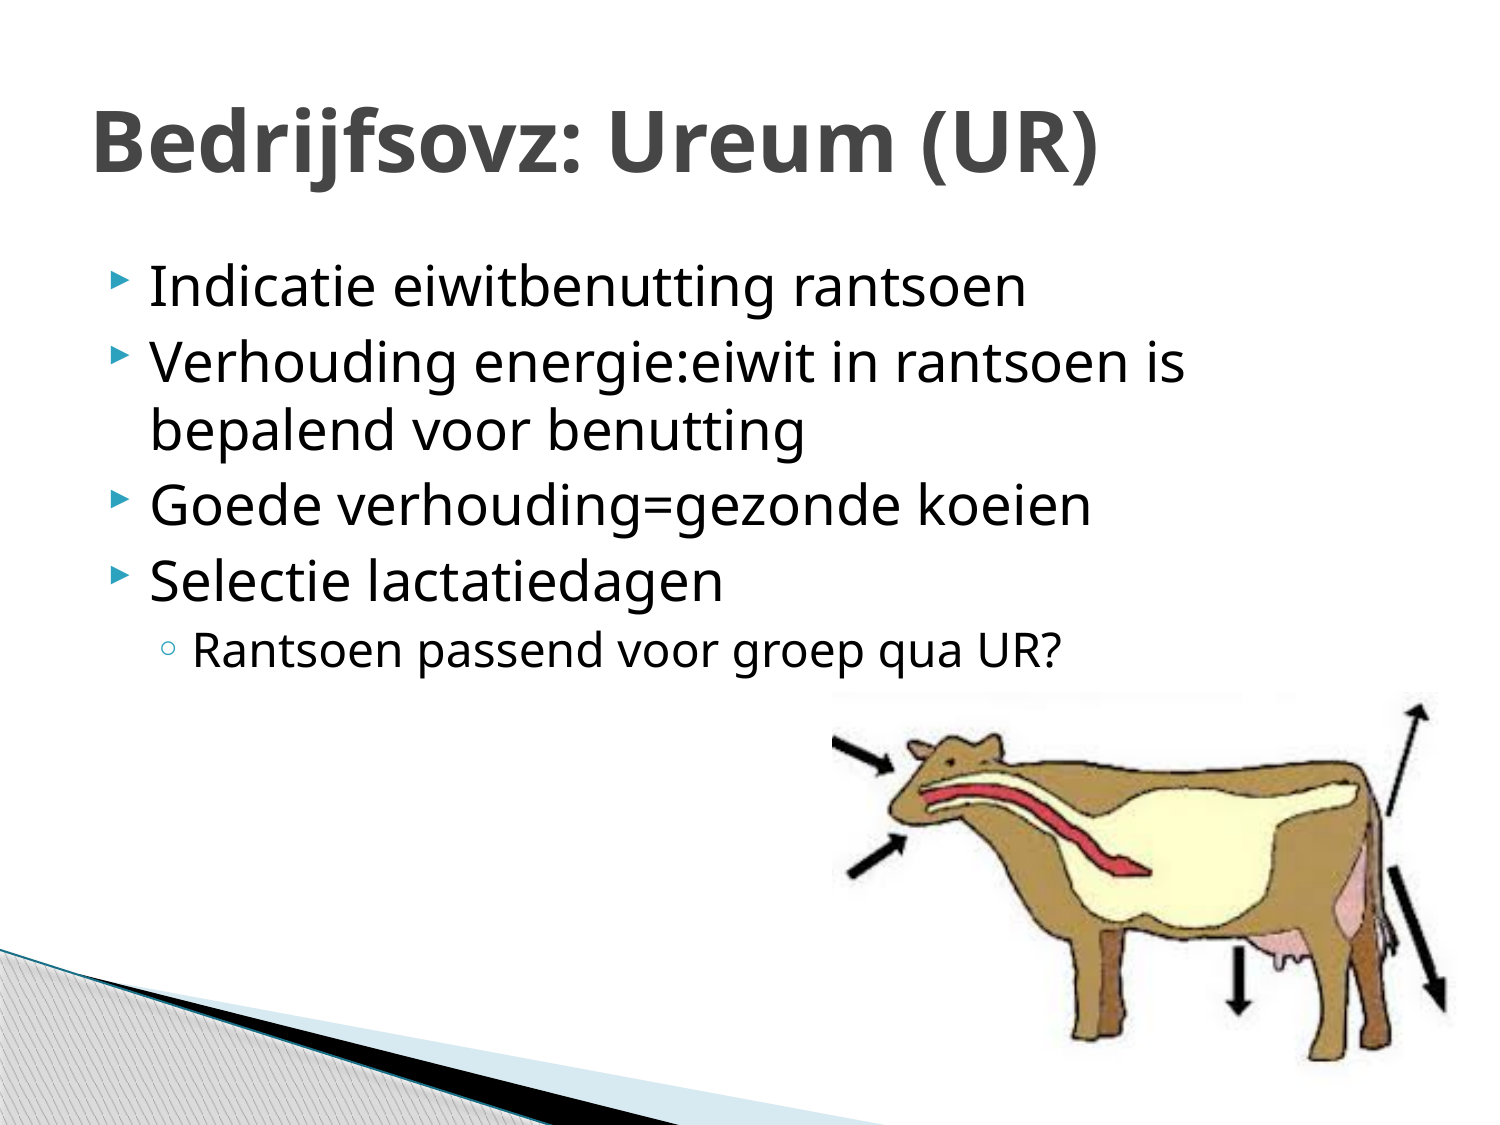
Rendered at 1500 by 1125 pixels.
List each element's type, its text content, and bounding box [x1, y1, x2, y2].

list Indicatie eiwitbenutting rantsoen Verhouding energie:eiwit in rantsoen is bepalend voor benutting Goede verhouding=gezonde koeien Selectie lactatiedagen Rantsoen passend voor groep qua UR? [75, 243, 1425, 986]
title Bedrijfsovz: Ureum (UR) [75, 45, 1425, 233]
picture [832, 692, 1461, 1091]
